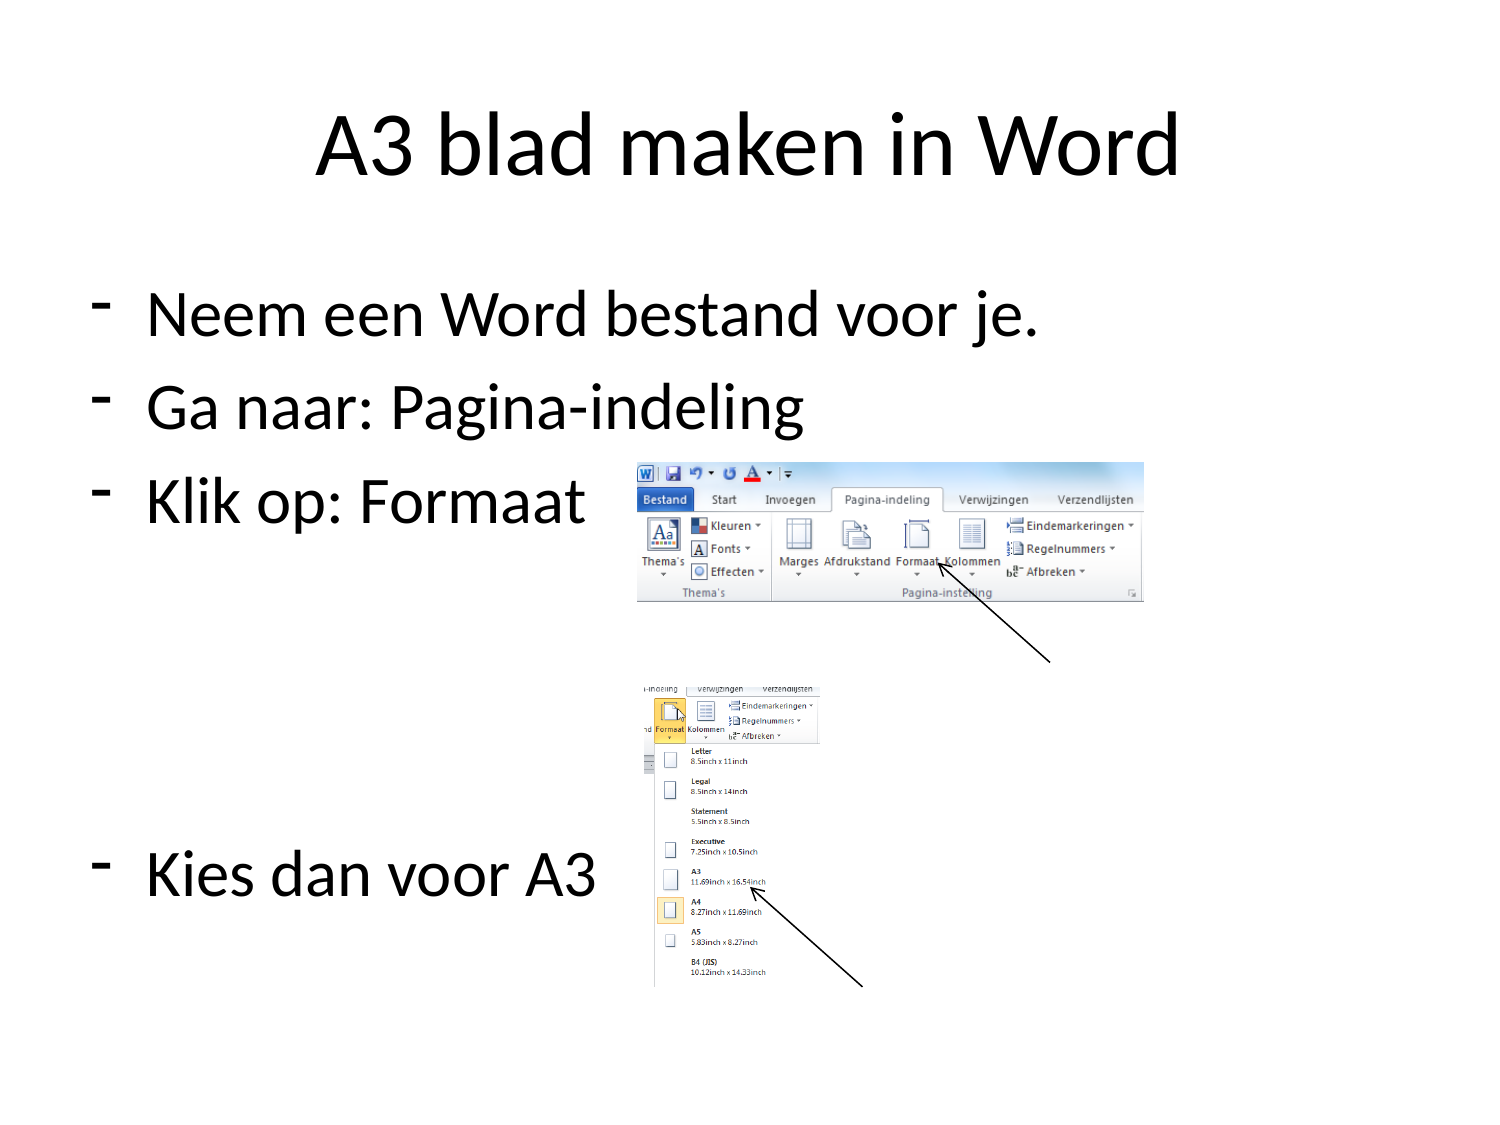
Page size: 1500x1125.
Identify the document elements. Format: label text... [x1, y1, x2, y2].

picture [644, 687, 821, 988]
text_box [749, 886, 863, 988]
title A3 blad maken in Word [75, 45, 1425, 233]
list Neem een Word bestand voor je. Ga naar: Pagina-indeling Klik op: Formaat Kies dan voor A3 [75, 262, 1425, 1005]
picture [637, 462, 1144, 602]
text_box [937, 562, 1051, 663]
